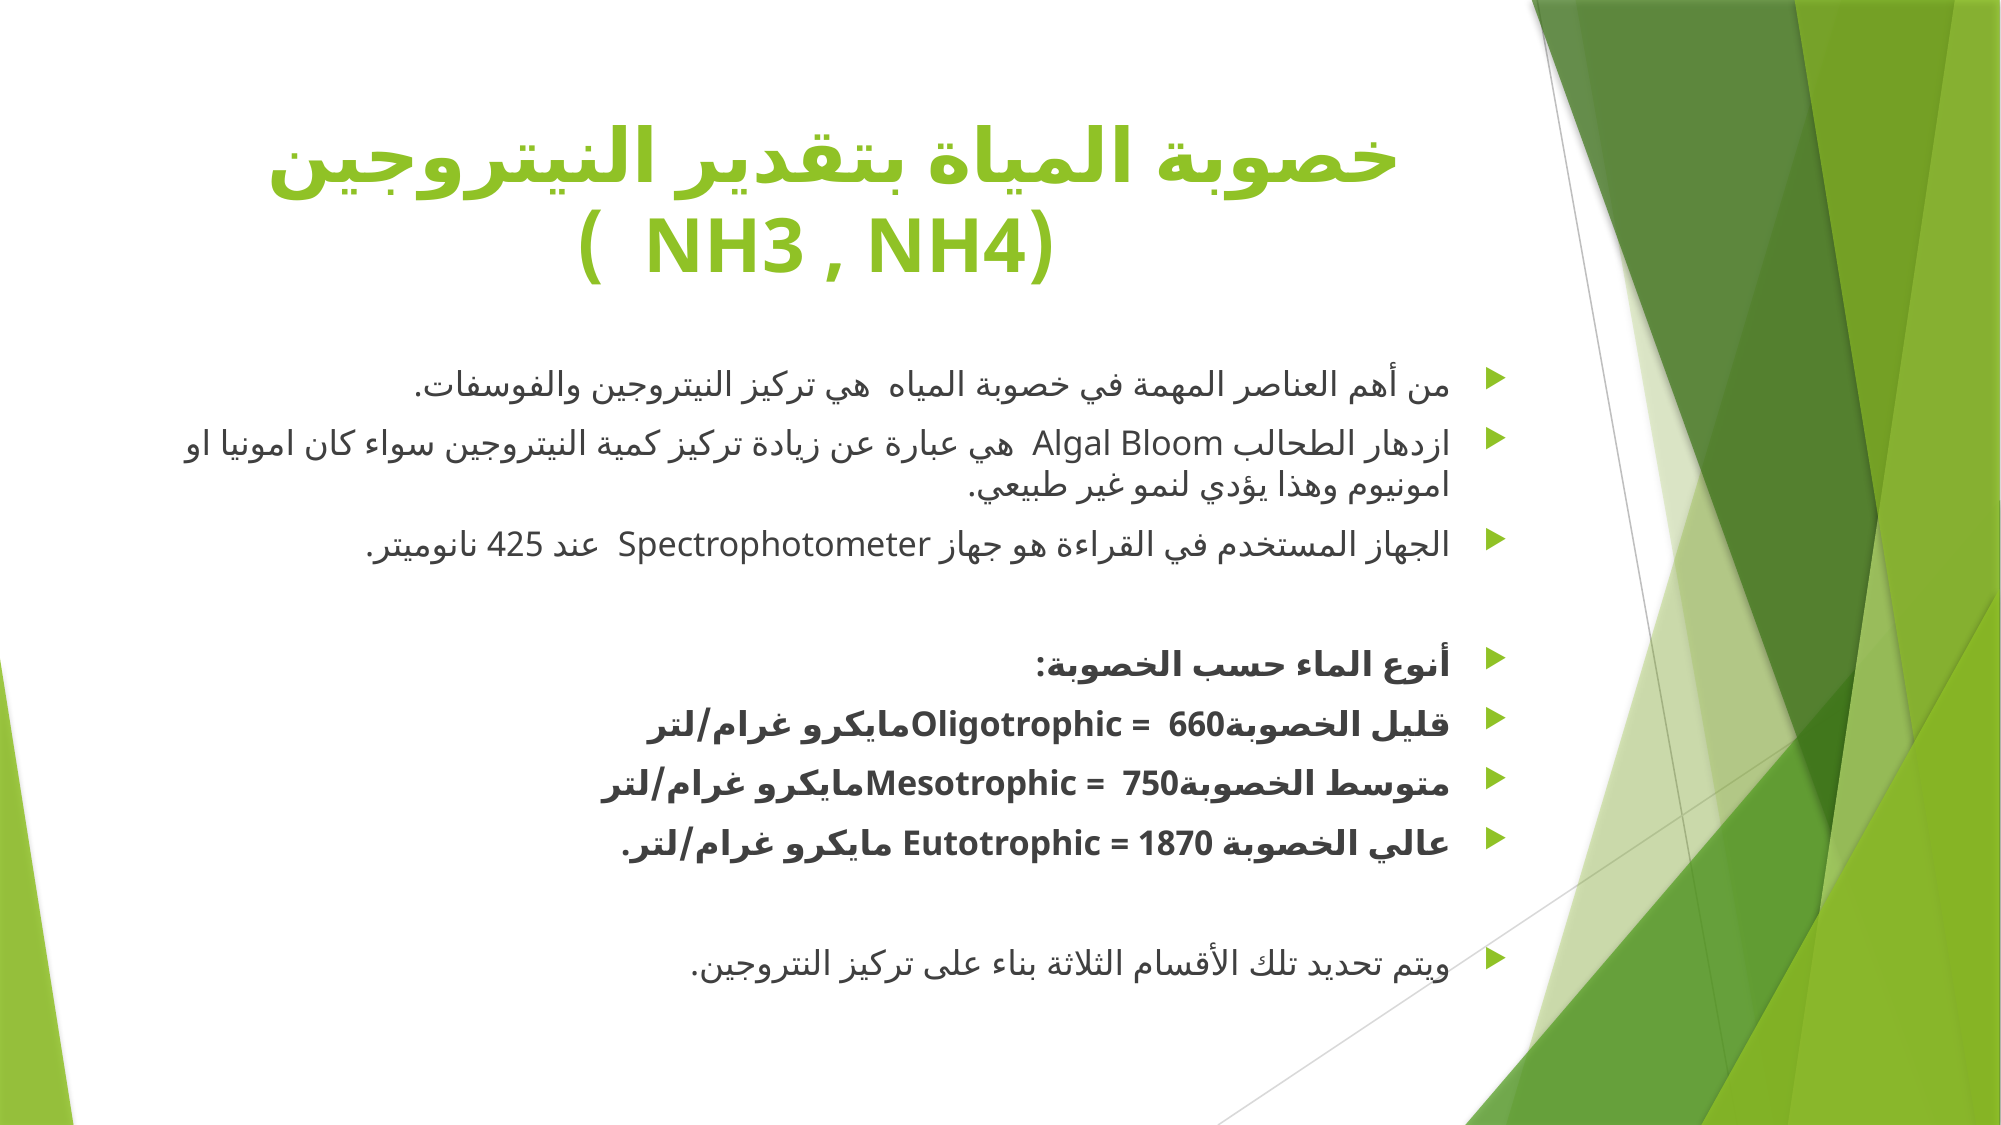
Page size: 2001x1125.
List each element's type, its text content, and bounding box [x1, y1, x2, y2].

list من أهم العناصر المهمة في خصوبة المياه هي تركيز النيتروجين والفوسفات. ازدهار الطحالب Algal Bloom هي عبارة عن زيادة تركيز كمية النيتروجين سواء كان امونيا او امونيوم وهذا يؤدي لنمو غير طبيعي. الجهاز المستخدم في القراءة هو جهاز Spectrophotometer عند 425 نانوميتر. أنوع الماء حسب الخصوبة: قليل الخصوبة660 = Oligotrophicمايكرو غرام/لتر متوسط الخصوبة750 = Mesotrophicمايكرو غرام/لتر عالي الخصوبة 1870 = Eutotrophic مايكرو غرام/لتر. ويتم تحديد تلك الأقسام الثلاثة بناء على تركيز النتروجين. [111, 354, 1522, 992]
title خصوبة المياة بتقدير النيتروجين (NH3 , NH4 ) [111, 99, 1522, 317]
